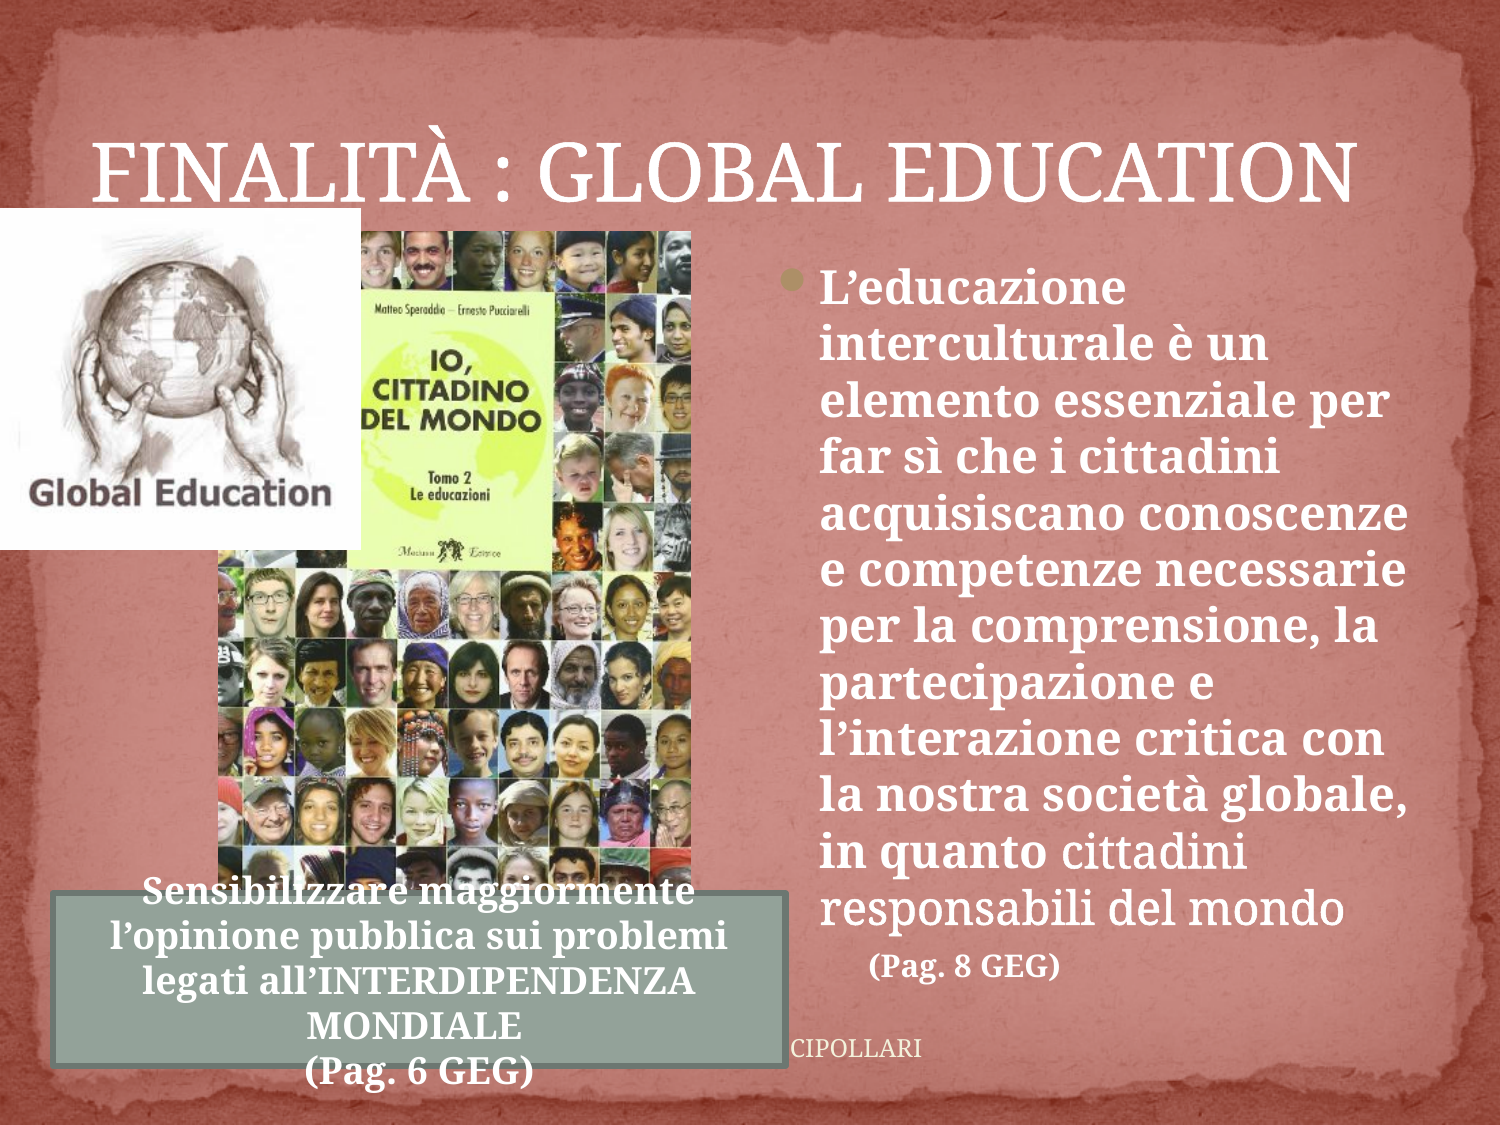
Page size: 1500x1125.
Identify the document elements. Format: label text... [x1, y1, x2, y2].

list L’educazione interculturale è un elemento essenziale per far sì che i cittadini acquisiscano conoscenze e competenze necessarie per la comprensione, la partecipazione e l’interazione critica con la nostra società globale, in quanto cittadini responsabili del mondo (Pag. 8 GEG) [762, 249, 1429, 1000]
title FINALITÀ : GLOBAL EDUCATION [74, 24, 1425, 225]
text_box Sensibilizzare maggiormente l’opinione pubblica sui problemi legati all’INTERDIPENDENZA MONDIALE (Pag. 6 GEG) [50, 890, 789, 1069]
picture [0, 208, 692, 910]
footer A.BALDI - G. CIPOLLARI [350, 1017, 938, 1081]
